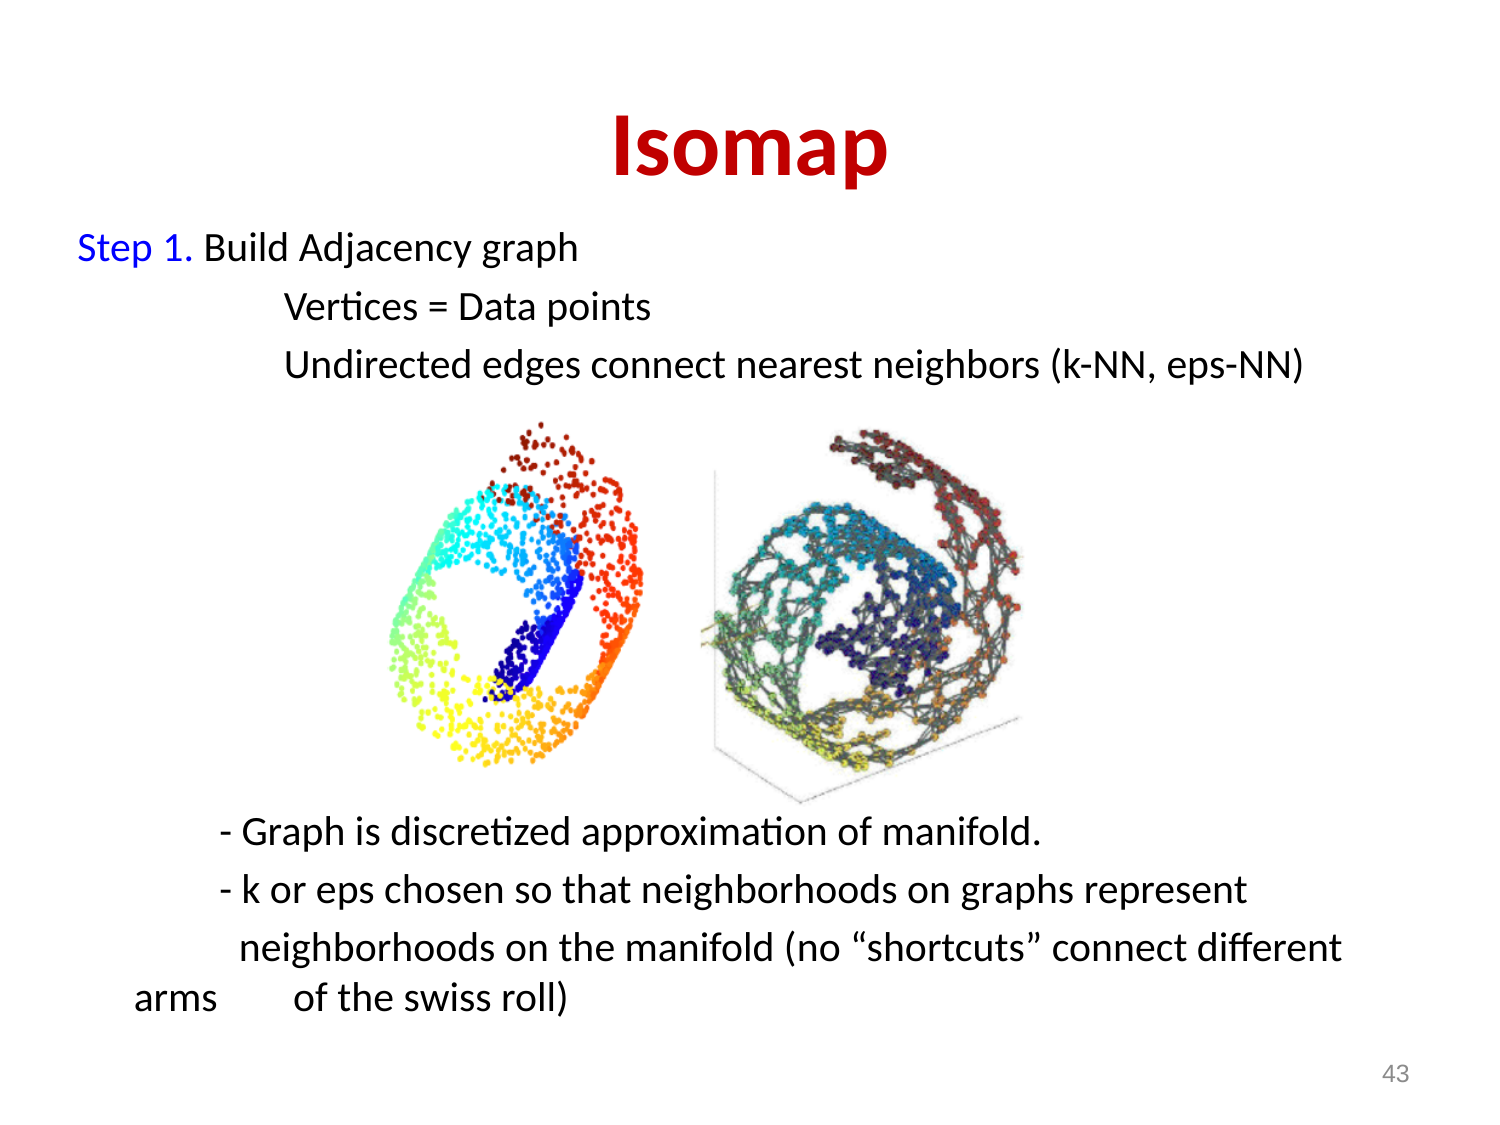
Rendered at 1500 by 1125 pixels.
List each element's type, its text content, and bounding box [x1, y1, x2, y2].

slide_number 43 [1074, 1042, 1425, 1103]
list Step 1. Build Adjacency graph Vertices = Data points Undirected edges connect nearest neighbors (k-NN, eps-NN) - Graph is discretized approximation of manifold. - k or eps chosen so that neighborhoods on graphs represent neighborhoods on the manifold (no “shortcuts” connect different arms of the swiss roll) [62, 212, 1450, 1075]
title Isomap [75, 45, 1425, 233]
picture [374, 412, 1051, 813]
